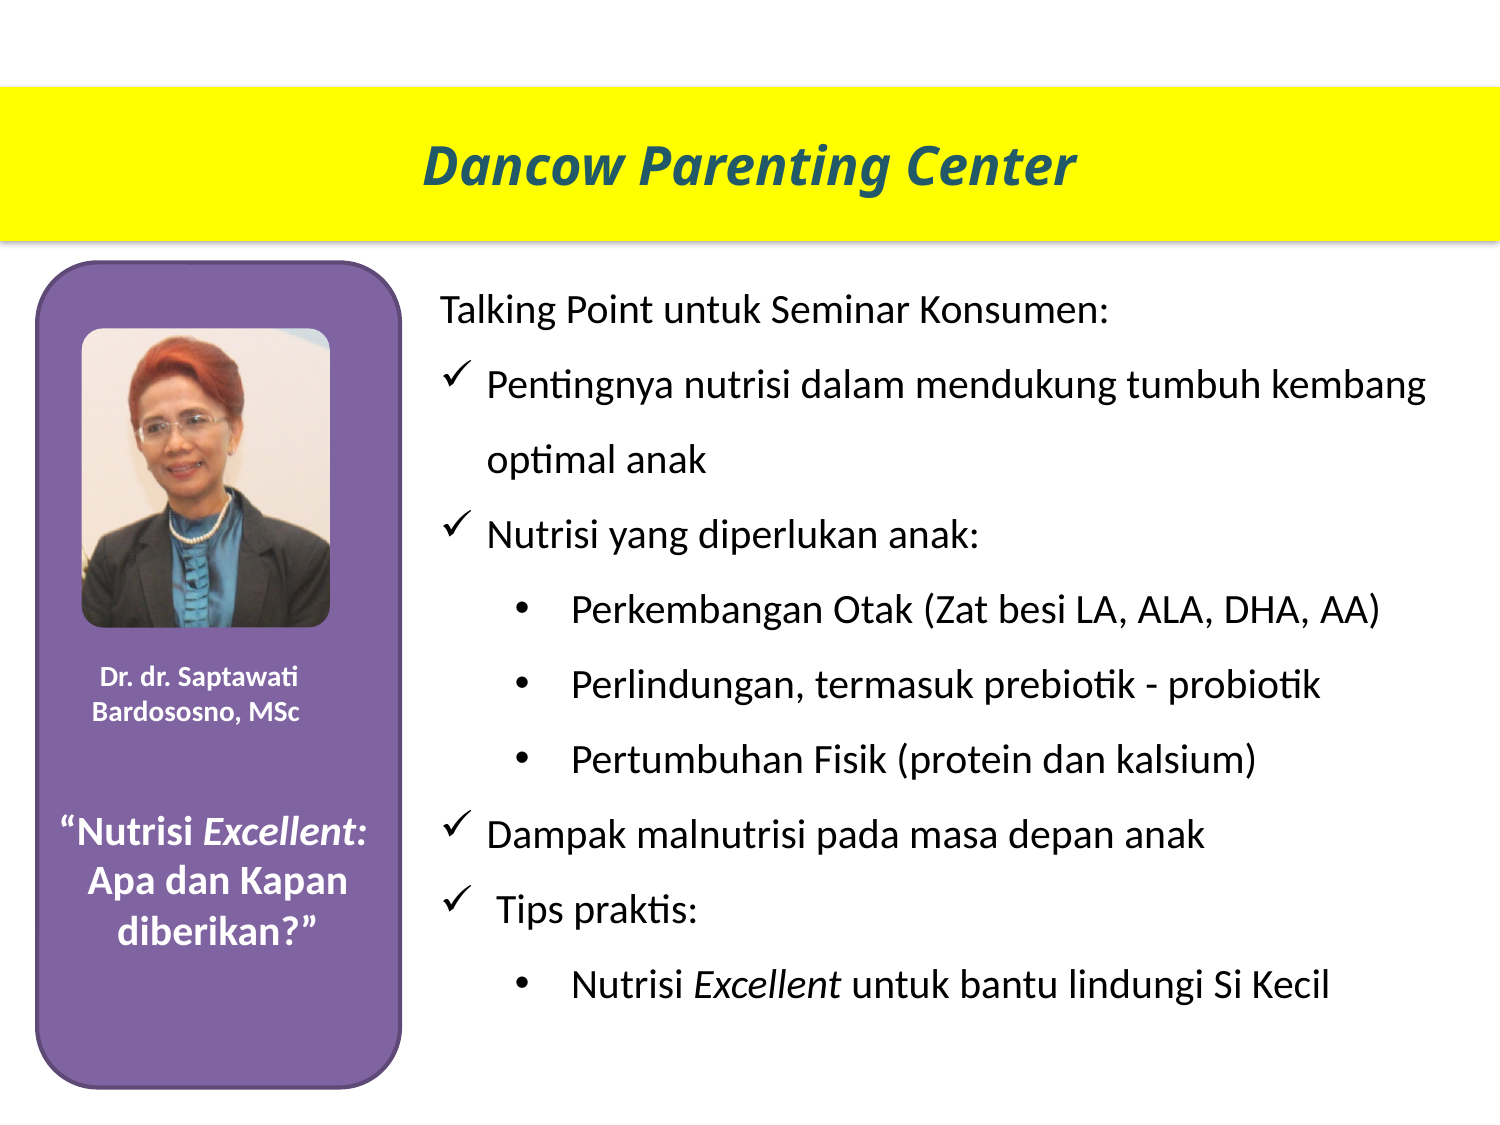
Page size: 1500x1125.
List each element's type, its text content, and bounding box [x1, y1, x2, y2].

text_box “Nutrisi Excellent: Apa dan Kapan diberikan?” [42, 795, 393, 961]
text_box [35, 260, 403, 1090]
text_box Dr. dr. Saptawati Bardososno, MSc [55, 649, 343, 735]
picture [81, 328, 331, 628]
text_box Dancow Parenting Center [0, 87, 1500, 241]
text_box Talking Point untuk Seminar Konsumen: Pentingnya nutrisi dalam mendukung tumbuh kembang optimal anak Nutrisi yang diperlukan anak: Perkembangan Otak (Zat besi LA, ALA, DHA, AA) Perlindungan, termasuk prebiotik - probiotik Pertumbuhan Fisik (protein dan kalsium) Dampak malnutrisi pada masa depan anak Tips praktis: Nutrisi Excellent untuk bantu lindungi Si Kecil [425, 249, 1450, 1015]
